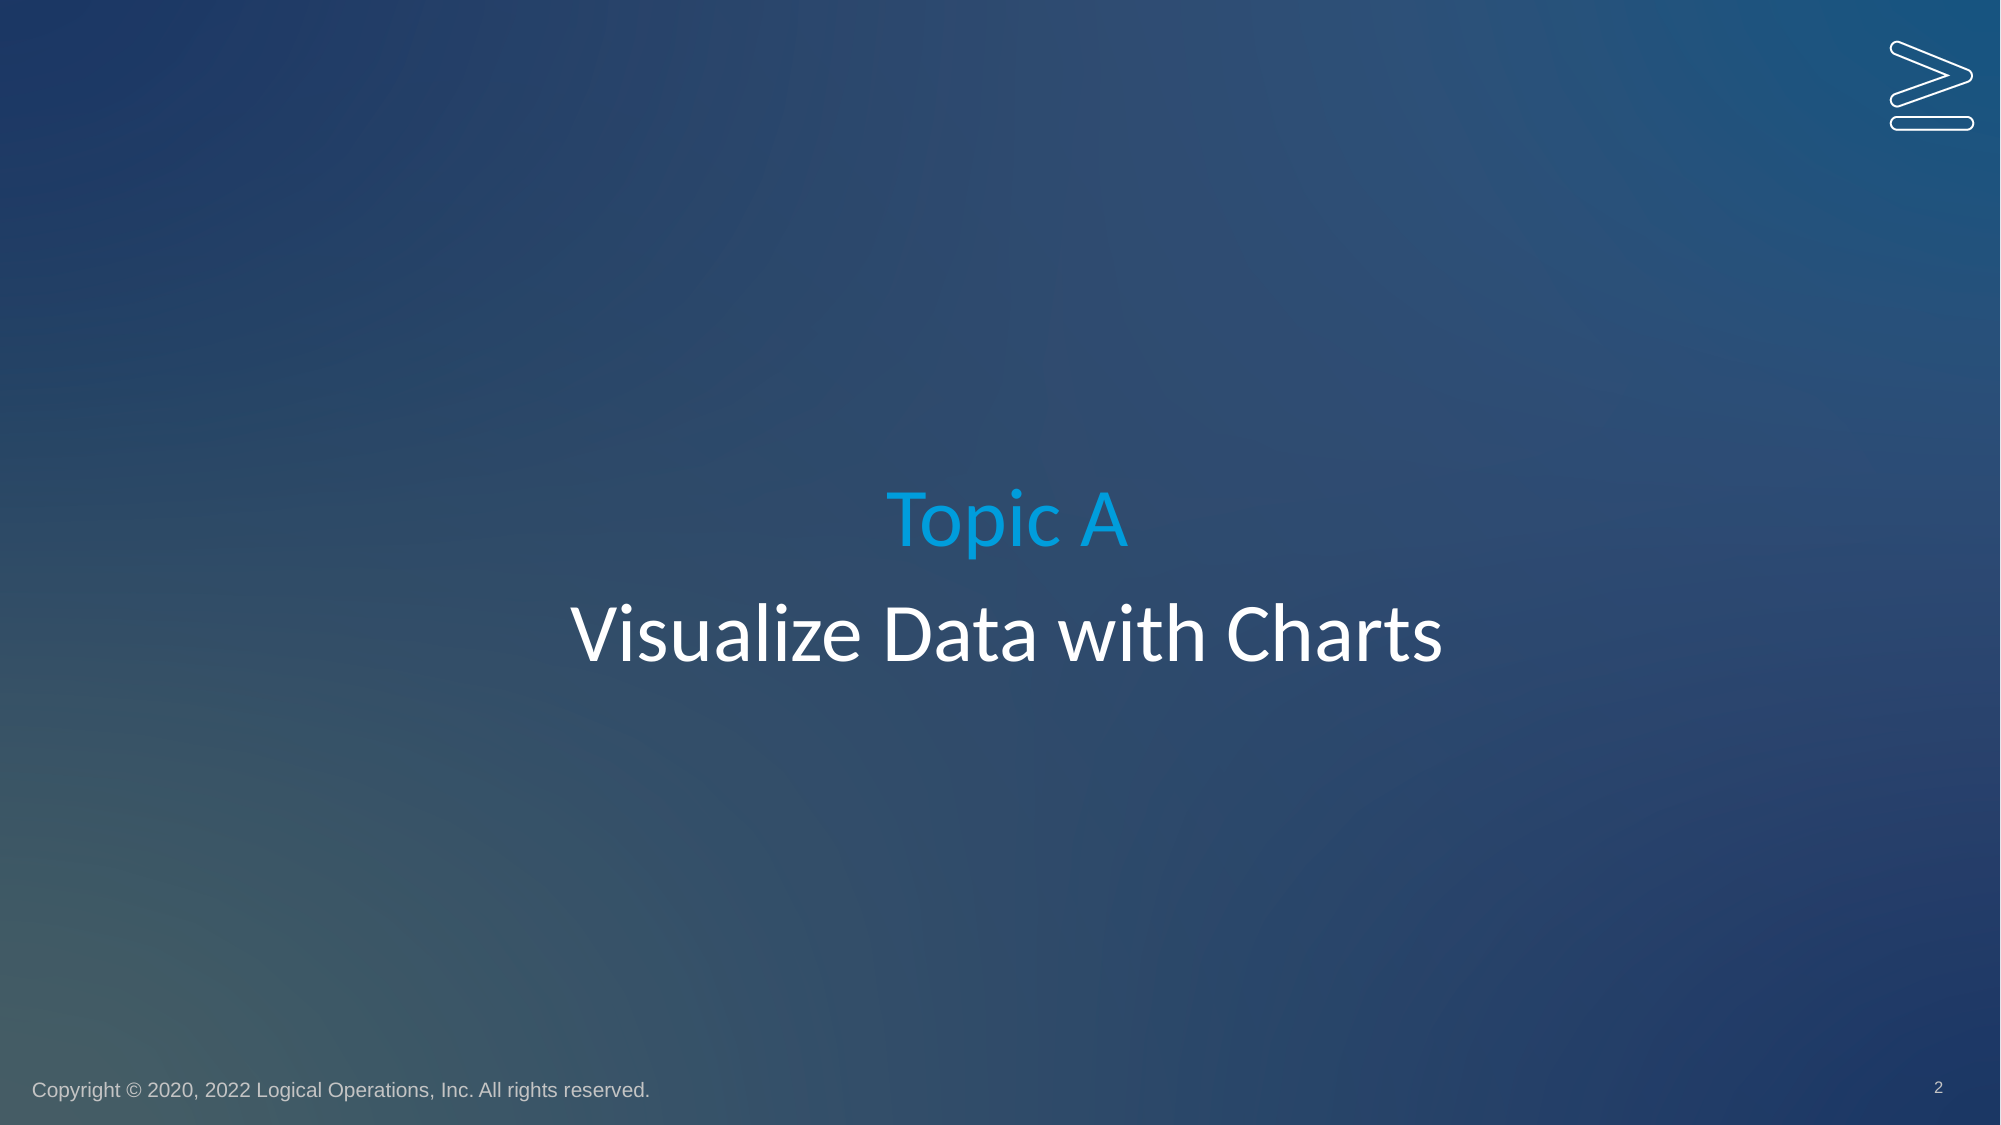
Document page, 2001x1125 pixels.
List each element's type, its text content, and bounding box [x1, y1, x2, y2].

list Topic A [157, 324, 1858, 571]
picture [0, 0, 2001, 1125]
slide_number 2 [1491, 1057, 1959, 1118]
title Visualize Data with Charts [157, 571, 1858, 795]
